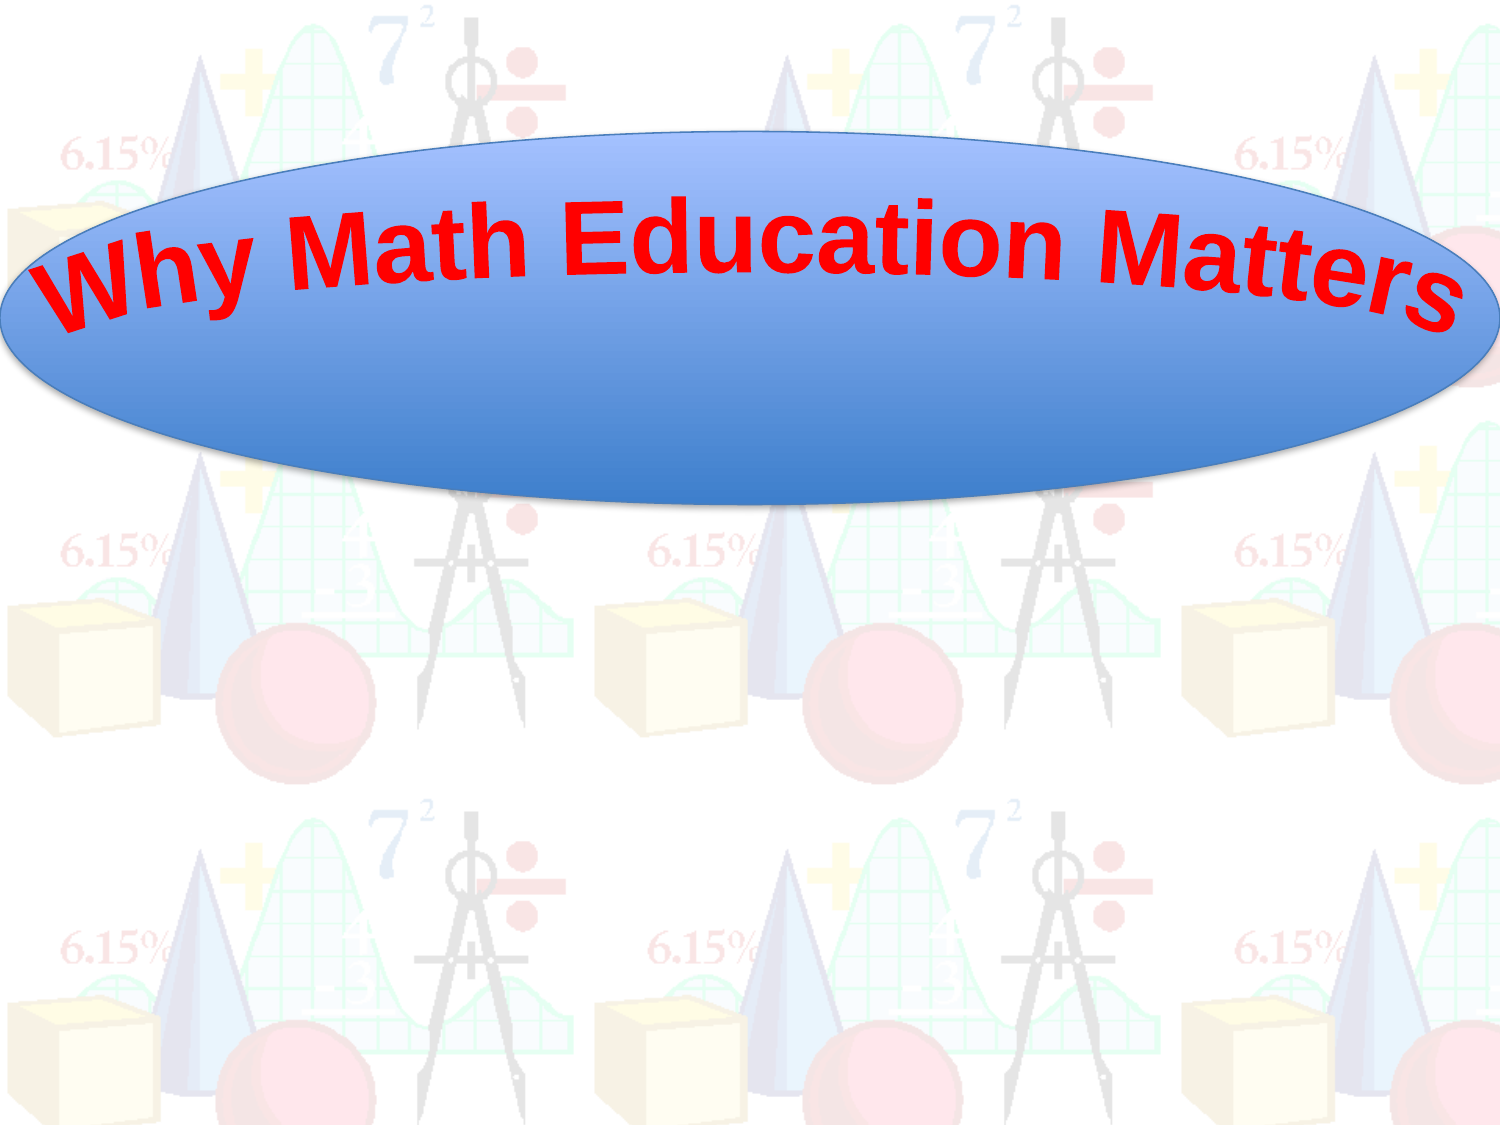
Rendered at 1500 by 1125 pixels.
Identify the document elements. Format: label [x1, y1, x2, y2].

text_box [0, 131, 1500, 505]
